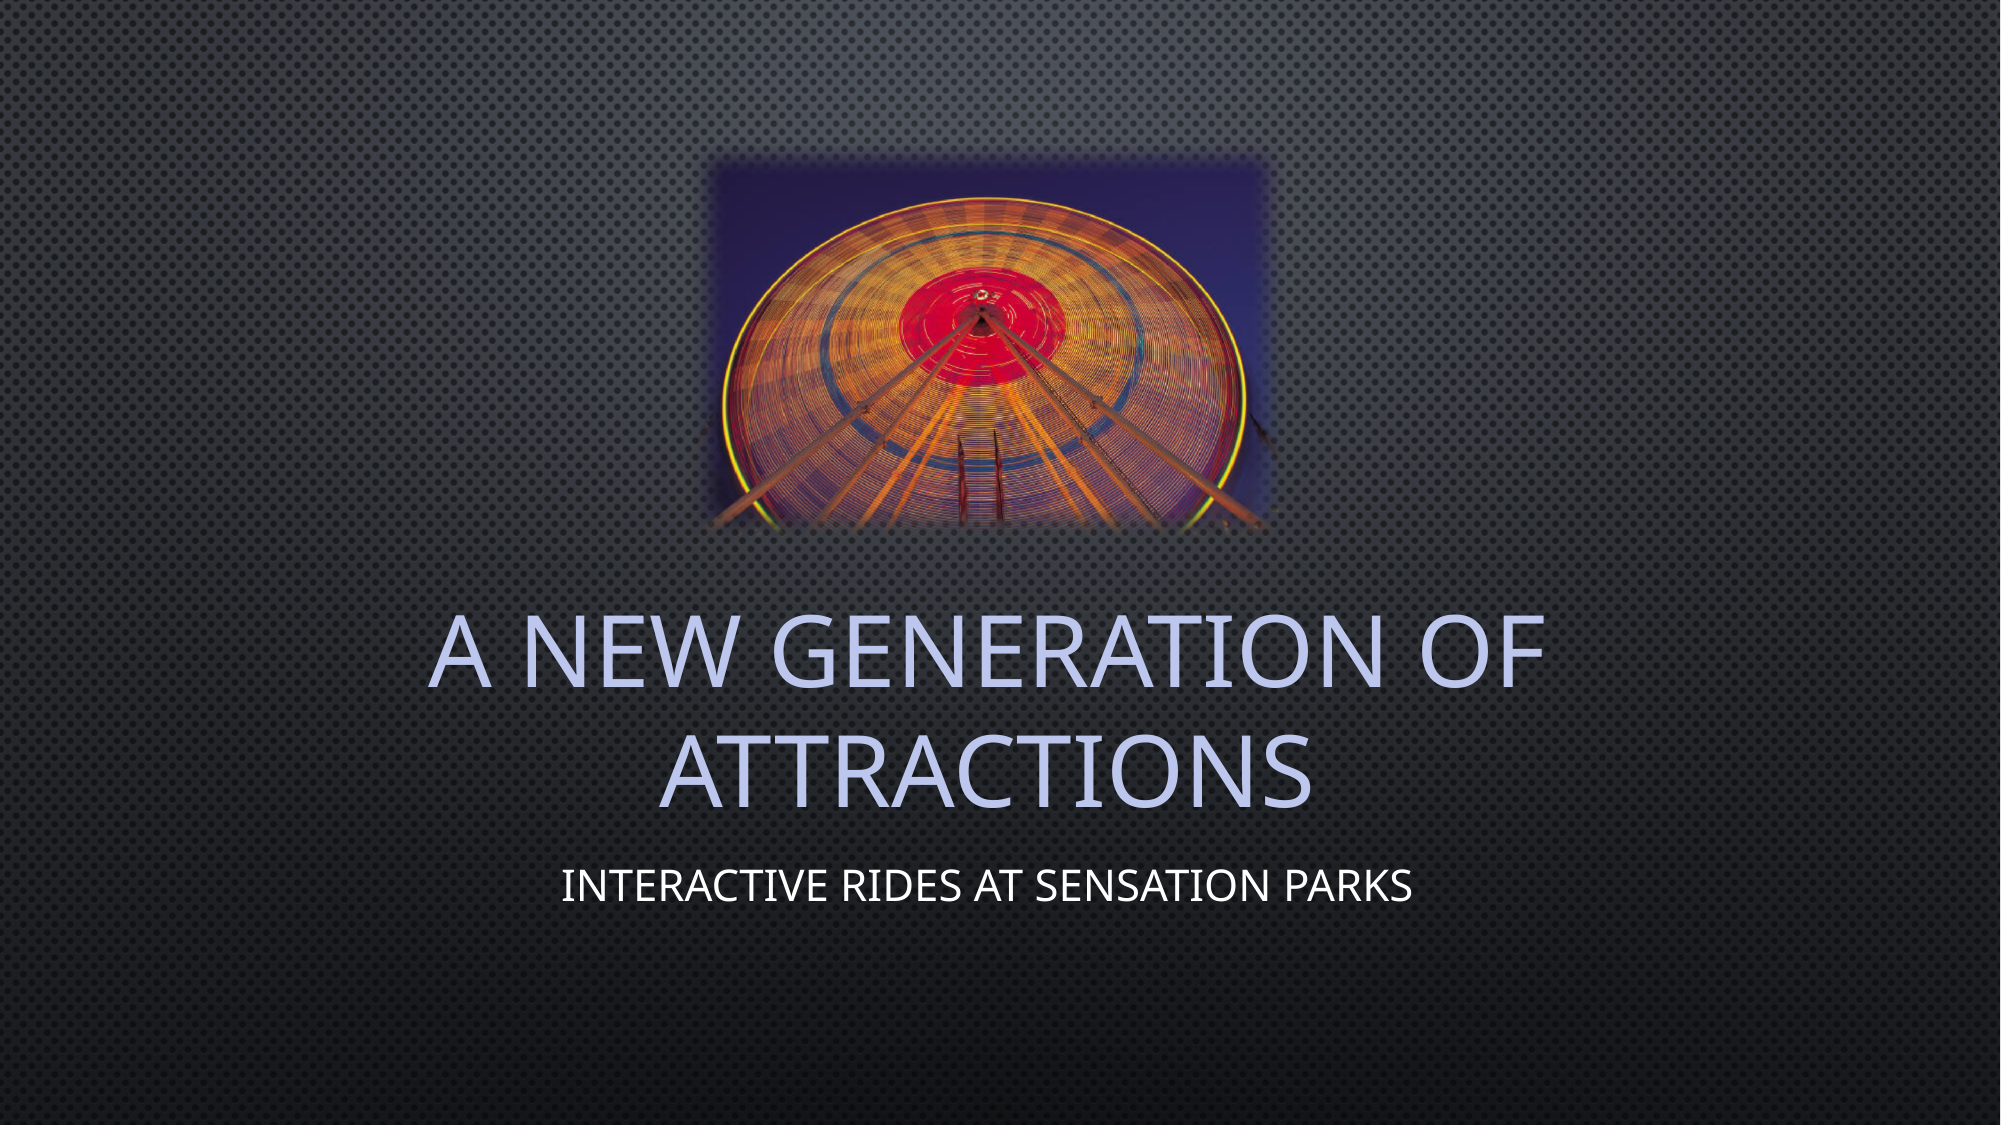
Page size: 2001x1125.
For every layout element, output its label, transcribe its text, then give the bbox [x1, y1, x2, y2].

picture [687, 137, 1288, 540]
subtitle Interactive Rides at Sensation Parks [237, 850, 1738, 1122]
title A New Generation of Attractions [237, 443, 1738, 835]
